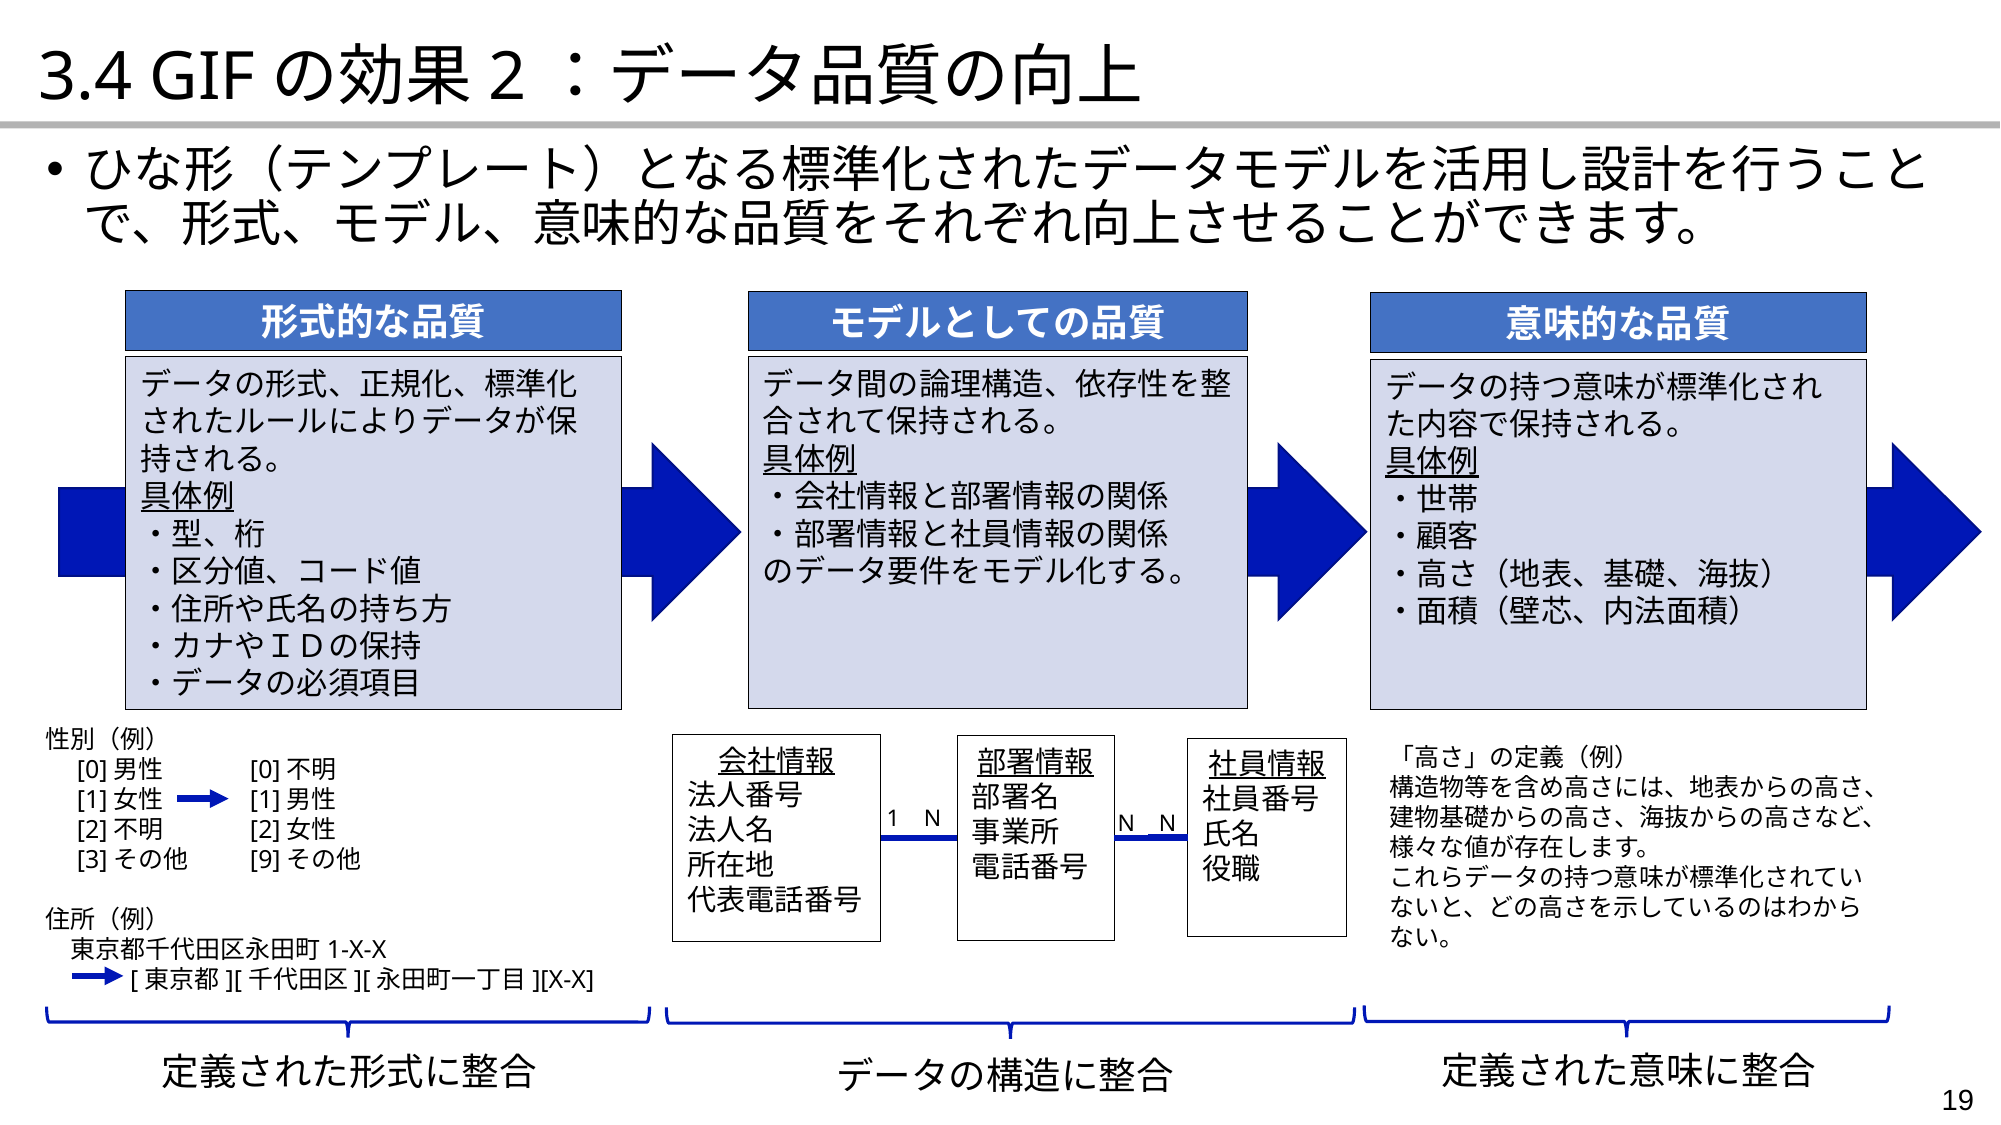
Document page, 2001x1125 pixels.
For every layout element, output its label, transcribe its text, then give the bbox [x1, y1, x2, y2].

text_box 性別（例） [0]男性 [0]不明 [1]女性 [1]男性 [2]不明 [2]女性 [3]その他 [9]その他 住所（例） 東京都千代田区永田町1-X-X [東京都][千代田区][永田町一丁目][X-X] [31, 716, 665, 1031]
text_box 形式的な品質 [125, 290, 622, 351]
text_box [46, 1006, 651, 1038]
text_box データの持つ意味が標準化された内容で保持される。 具体例 ・世帯 ・顧客 ・高さ（地表、基礎、海抜） ・面積（壁芯、内法面積） [1370, 359, 1867, 710]
text_box [58, 487, 125, 577]
text_box モデルとしての品質 [748, 291, 1248, 351]
text_box 定義された形式に整合 [146, 1040, 556, 1100]
text_box 社員情報 社員番号 氏名 役職 [1187, 738, 1347, 937]
text_box 「高さ」の定義（例） 構造物等を含め高さには、地表からの高さ、建物基礎からの高さ、海抜からの高さなど、様々な値が存在します。 これらデータの持つ意味が標準化されていないと、どの高さを示しているのはわからない。 [1374, 734, 1900, 959]
text_box [1363, 1005, 1890, 1038]
text_box データの形式、正規化、標準化されたルールによりデータが保持される。 具体例 ・型、桁 ・区分値、コード値 ・住所や氏名の持ち方 ・カナやＩＤの保持 ・データの必須項目 [125, 356, 622, 710]
text_box 会社情報 法人番号 法人名 所在地 代表電話番号 [672, 734, 881, 942]
text_box 3.4 GIFの効果2：データ品質の向上 [23, 34, 1910, 121]
text_box [665, 1007, 1356, 1039]
text_box 意味的な品質 [1370, 292, 1867, 353]
text_box データ間の論理構造、依存性を整合されて保持される。 具体例 ・会社情報と部署情報の関係 ・部署情報と社員情報の関係 のデータ要件をモデル化する。 [748, 356, 1248, 709]
text_box [1867, 441, 1982, 622]
text_box 部署情報 部署名 事業所 電話番号 [957, 735, 1115, 941]
text_box [1248, 441, 1368, 622]
slide_number 19 [1881, 1073, 1989, 1124]
text_box ひな形（テンプレート）となる標準化されたデータモデルを活用し設計を行うことで、形式、モデル、意味的な品質をそれぞれ向上させることができます。 [31, 137, 1957, 244]
text_box [622, 442, 742, 623]
text_box N N [1102, 800, 1238, 844]
text_box 1 N [881, 796, 957, 838]
text_box データの構造に整合 [821, 1045, 1196, 1105]
text_box 定義された意味に整合 [1426, 1039, 1836, 1100]
